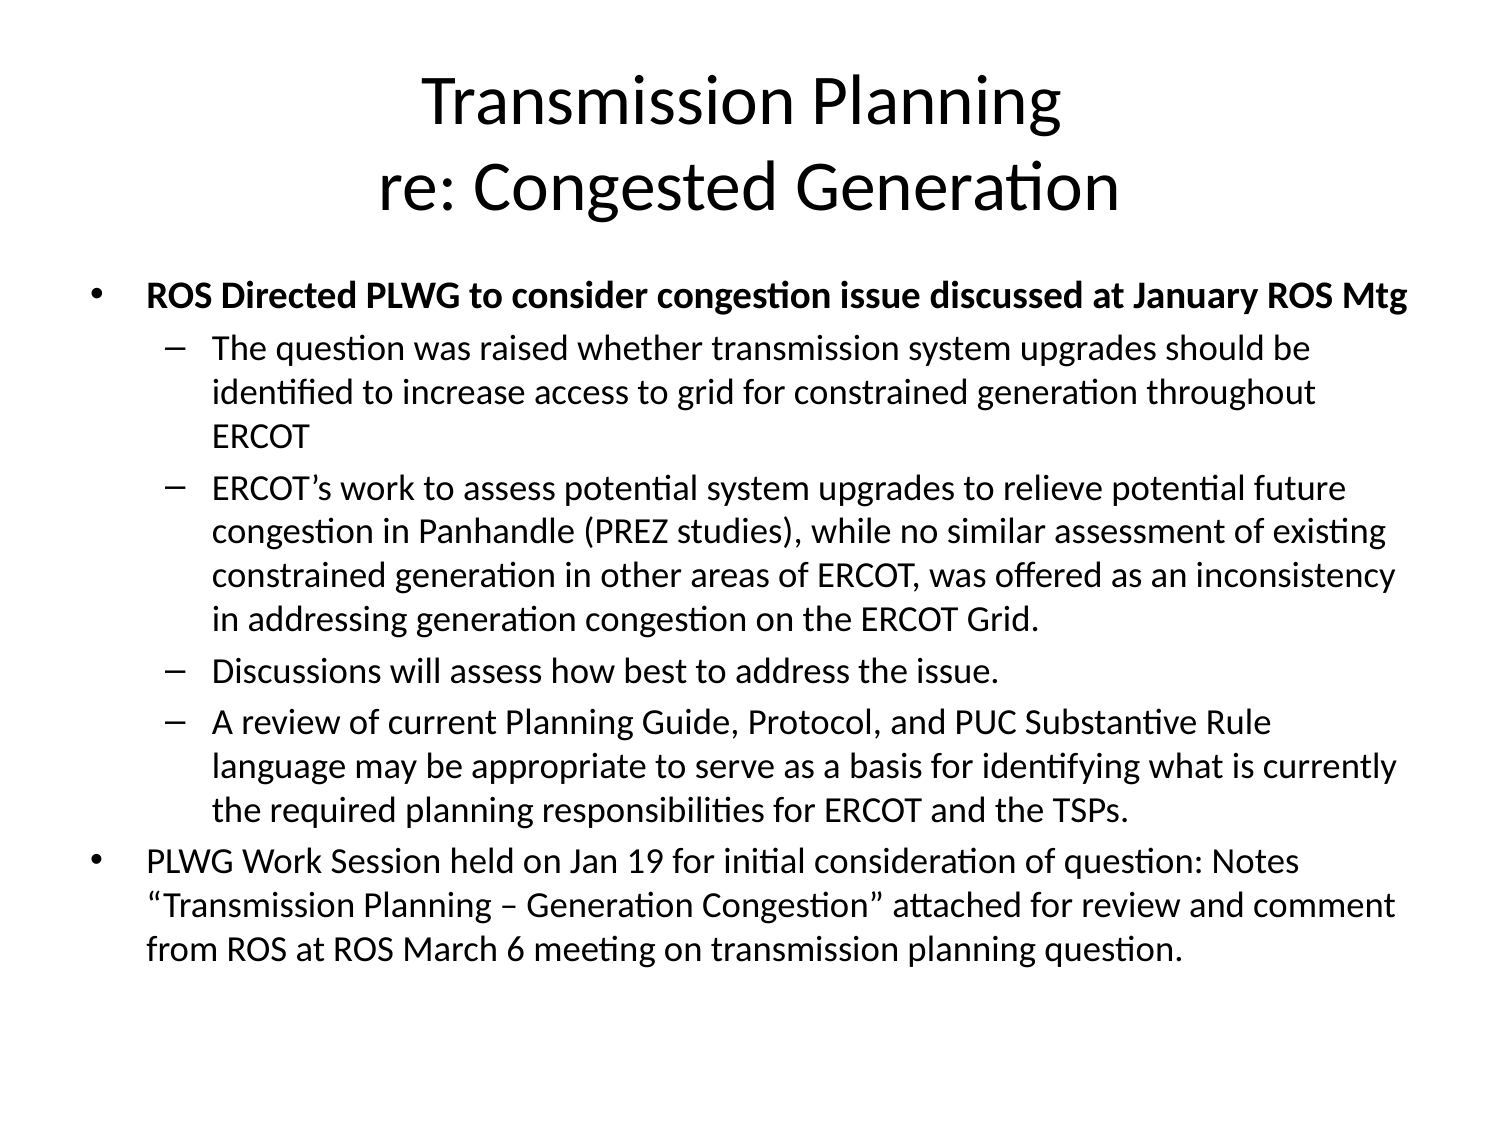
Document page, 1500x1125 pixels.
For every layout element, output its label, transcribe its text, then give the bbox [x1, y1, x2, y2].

list ROS Directed PLWG to consider congestion issue discussed at January ROS Mtg The question was raised whether transmission system upgrades should be identified to increase access to grid for constrained generation throughout ERCOT ERCOT’s work to assess potential system upgrades to relieve potential future congestion in Panhandle (PREZ studies), while no similar assessment of existing constrained generation in other areas of ERCOT, was offered as an inconsistency in addressing generation congestion on the ERCOT Grid. Discussions will assess how best to address the issue. A review of current Planning Guide, Protocol, and PUC Substantive Rule language may be appropriate to serve as a basis for identifying what is currently the required planning responsibilities for ERCOT and the TSPs. PLWG Work Session held on Jan 19 for initial consideration of question: Notes “Transmission Planning – Generation Congestion” attached for review and comment from ROS at ROS March 6 meeting on transmission planning question. [75, 262, 1425, 1005]
title Transmission Planning re: Congested Generation [75, 45, 1425, 233]
